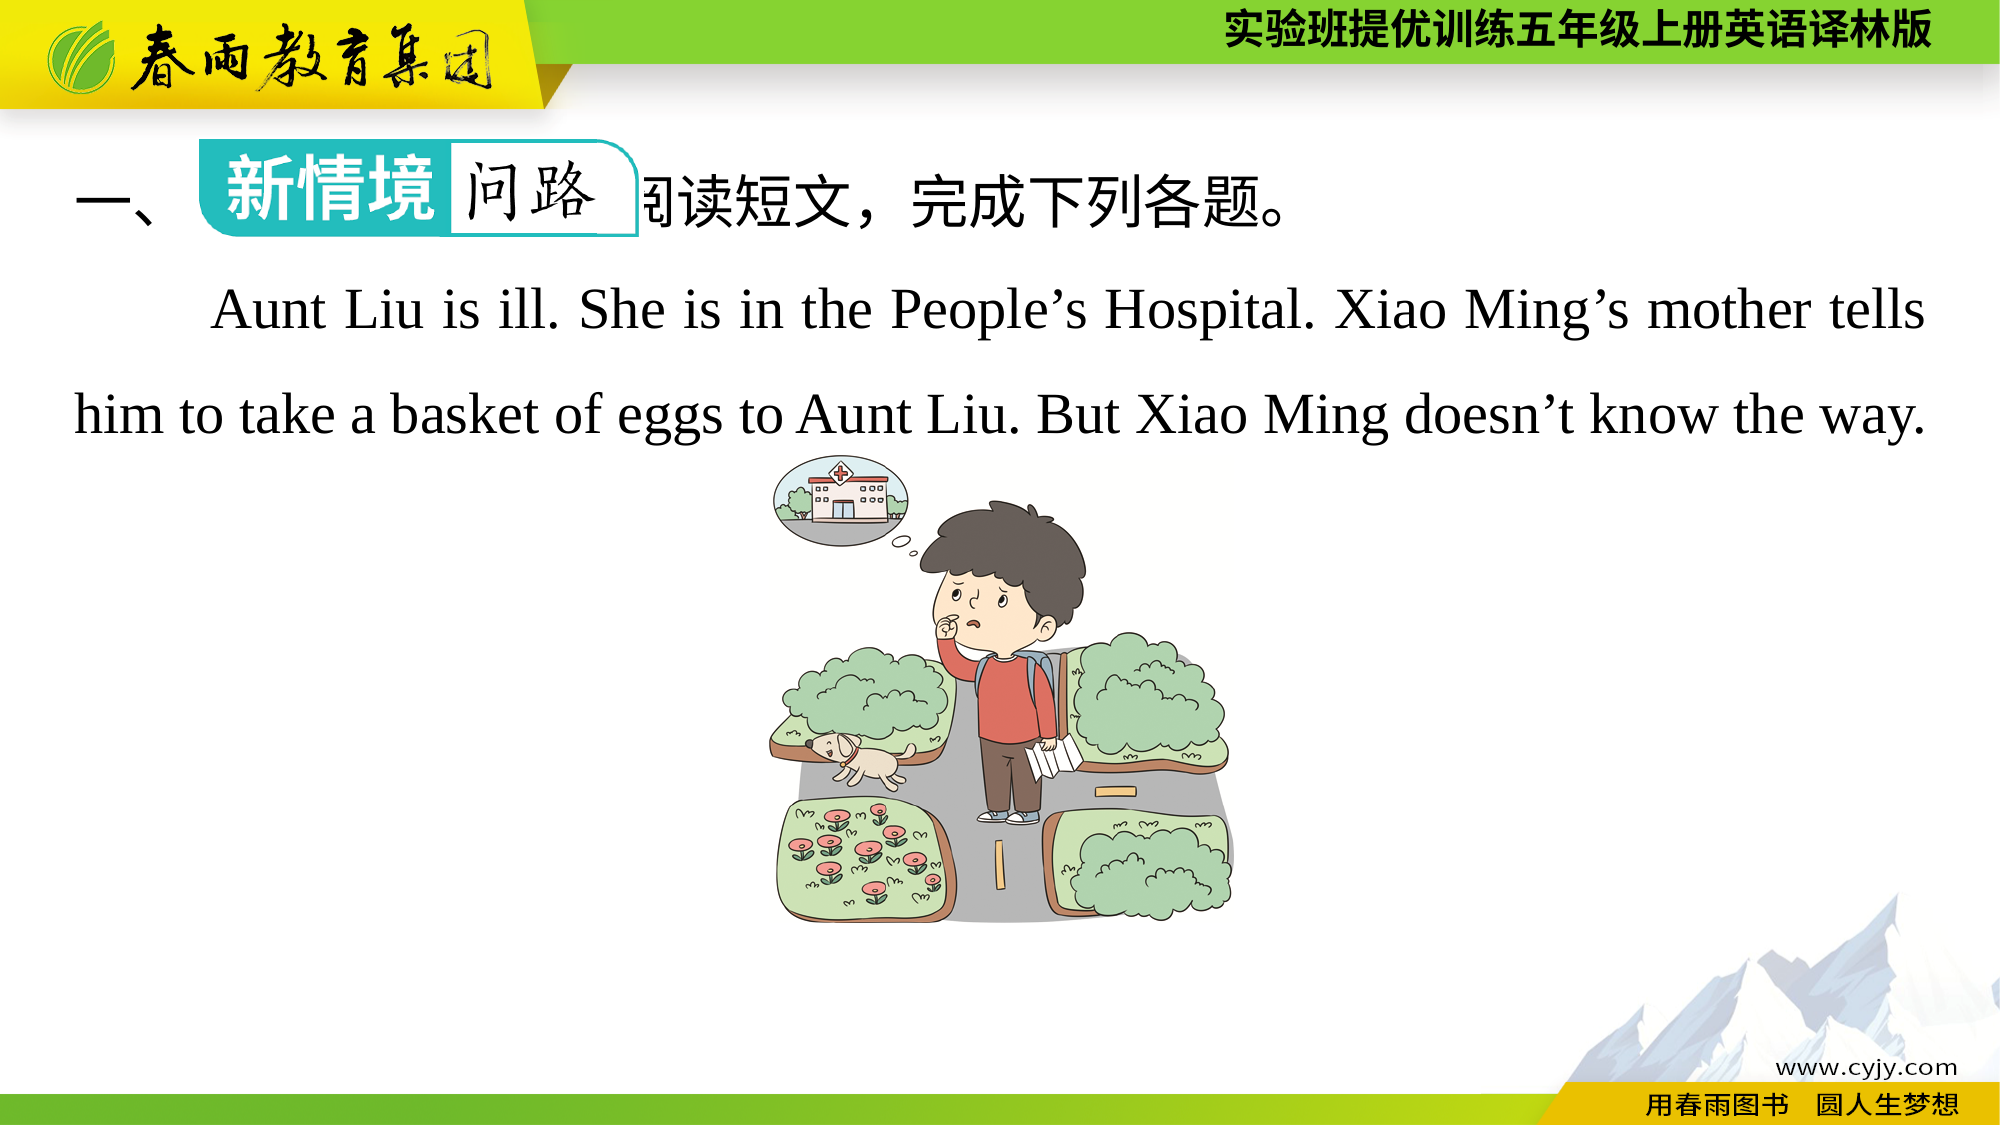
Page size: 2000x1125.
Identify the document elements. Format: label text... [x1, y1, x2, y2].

list 一、 阅读短文，完成下列各题。 Aunt Liu is ill. She is in the People’s Hospital. Xiao Ming’s mother tells him to take a basket of eggs to Aunt Liu. But Xiao Ming doesn’t know the way. [59, 122, 1944, 456]
picture [0, 0, 2000, 1125]
